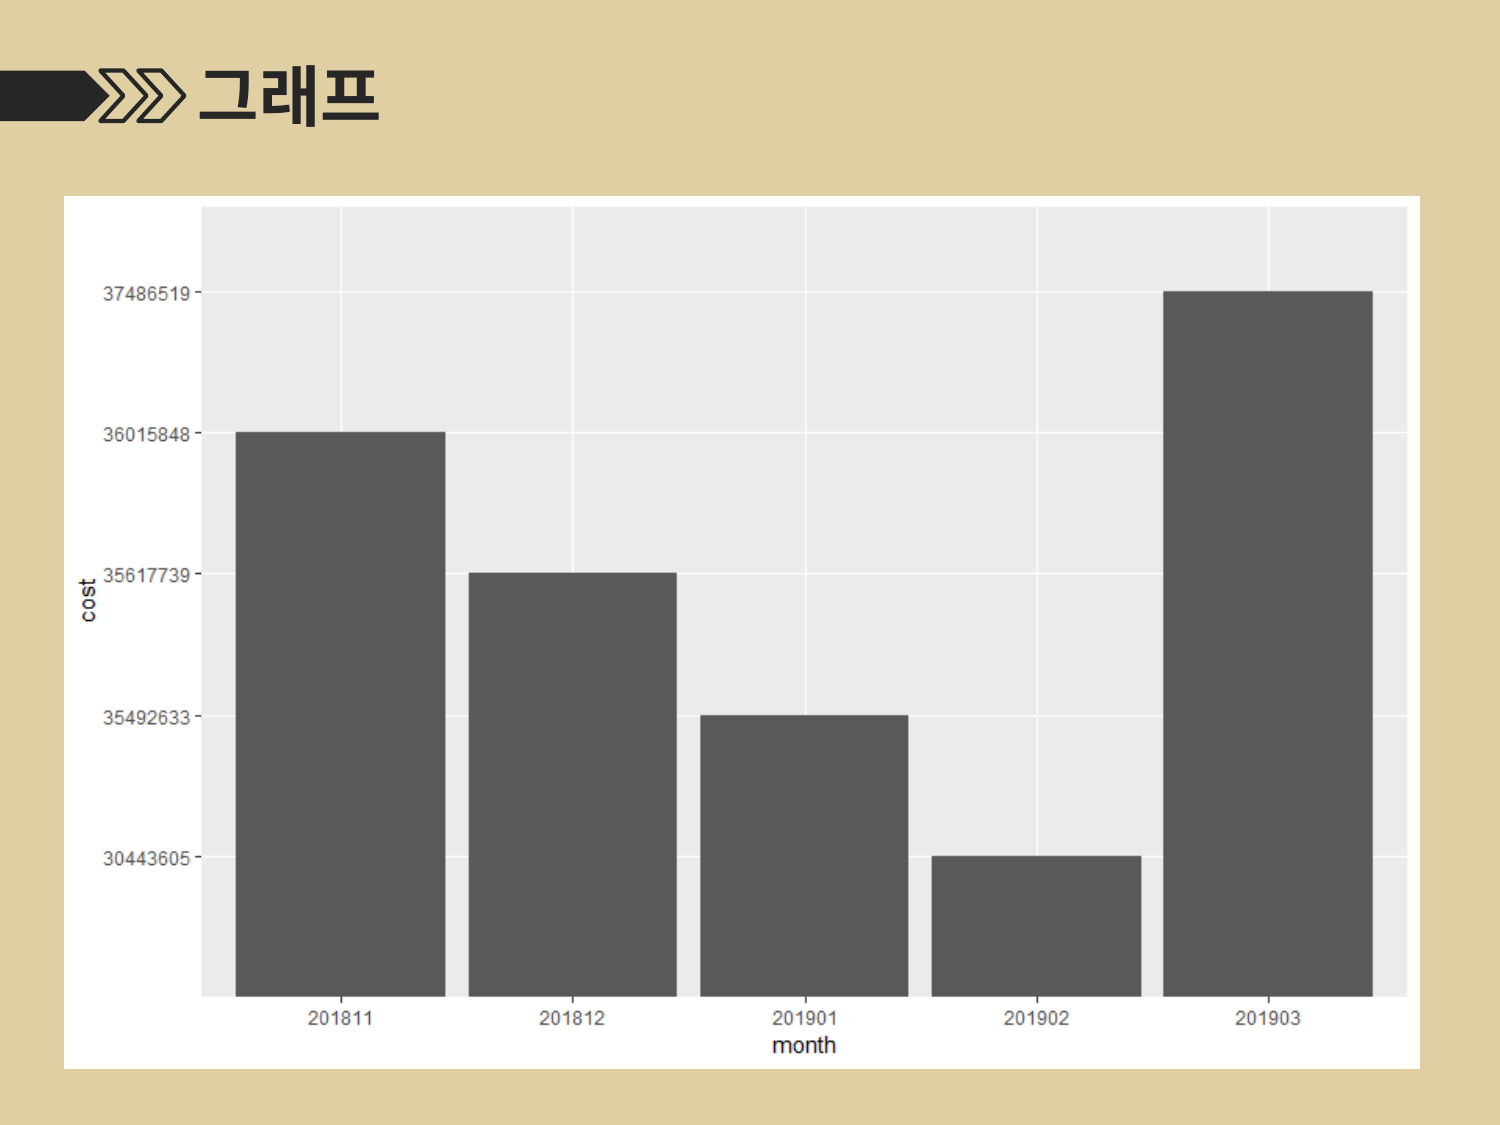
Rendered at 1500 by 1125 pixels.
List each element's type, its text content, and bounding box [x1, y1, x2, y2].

text_box [136, 68, 187, 124]
picture [64, 195, 1421, 1069]
text_box [98, 68, 149, 124]
text_box [0, 68, 112, 124]
text_box 그래프 [182, 47, 1046, 143]
